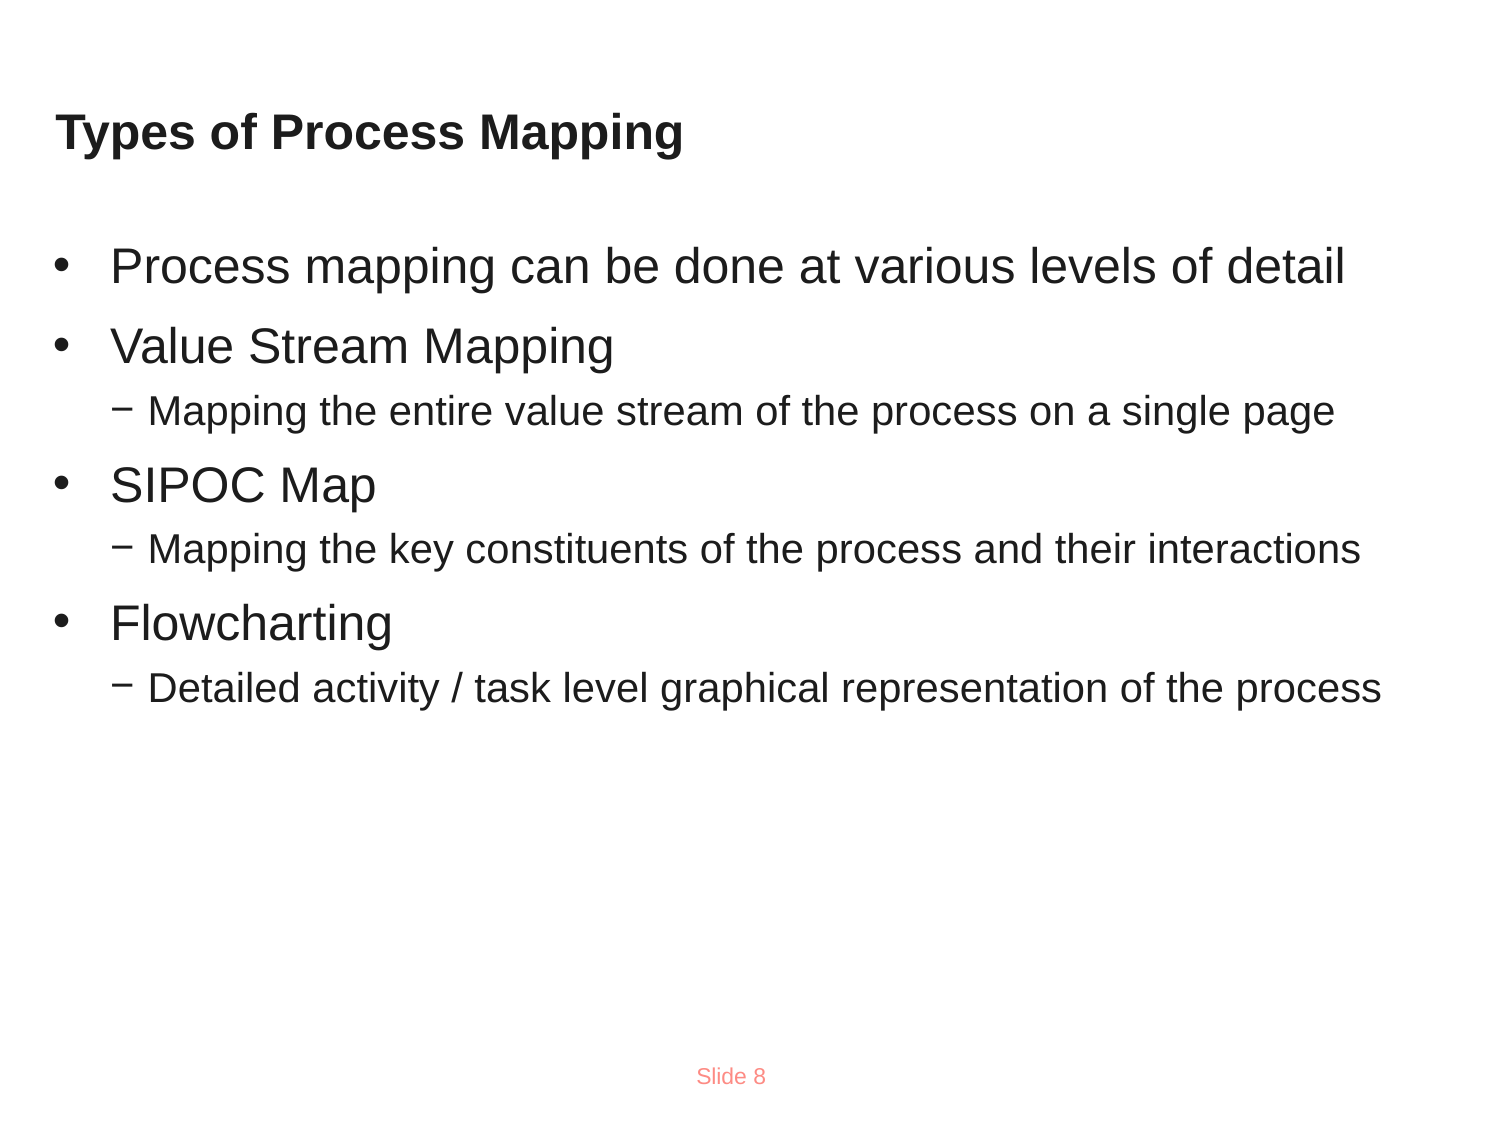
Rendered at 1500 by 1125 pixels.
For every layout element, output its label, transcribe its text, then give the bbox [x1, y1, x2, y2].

title Types of Process Mapping [55, 99, 1500, 224]
list Process mapping can be done at various levels of detail Value Stream Mapping Mapping the entire value stream of the process on a single page SIPOC Map Mapping the key constituents of the process and their interactions Flowcharting Detailed activity / task level graphical representation of the process [52, 233, 1500, 946]
